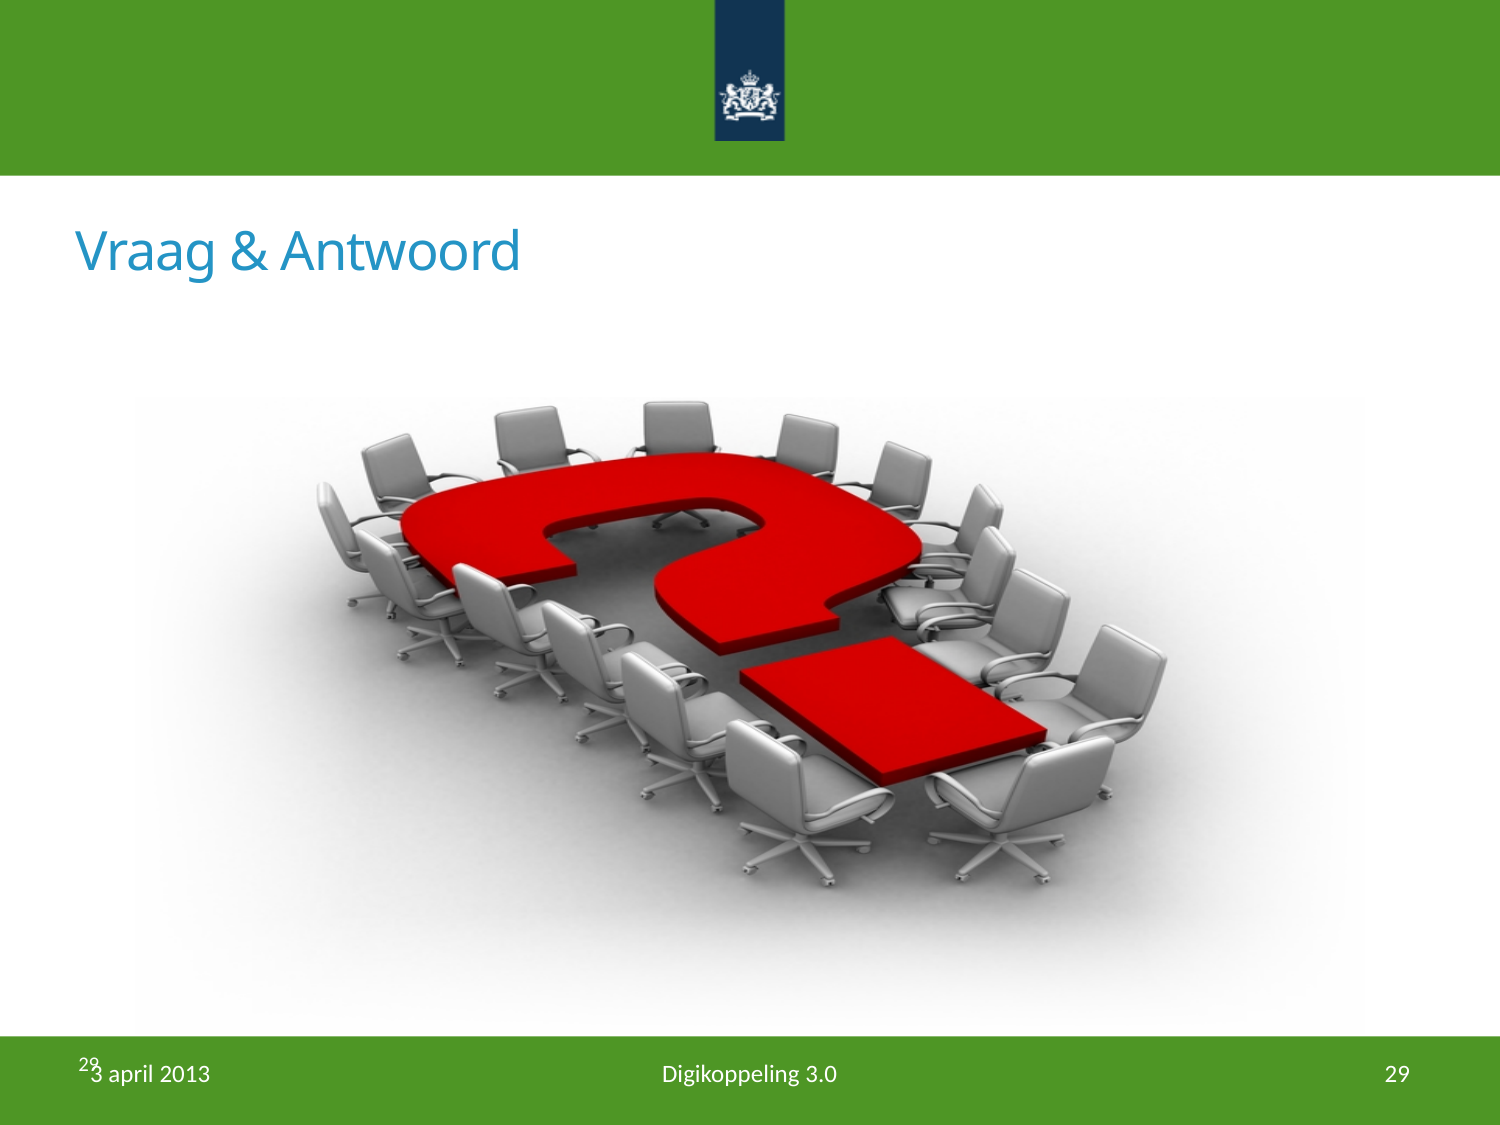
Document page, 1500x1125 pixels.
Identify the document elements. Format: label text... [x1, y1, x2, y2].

picture [0, 0, 1500, 141]
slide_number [75, 1042, 425, 1103]
slide_number 29 [1074, 1042, 1425, 1103]
title Vraag & Antwoord [60, 202, 1348, 296]
picture [135, 370, 1365, 1035]
footer Digikoppeling 3.0 [512, 1043, 988, 1103]
text_box 29 [63, 1043, 181, 1104]
